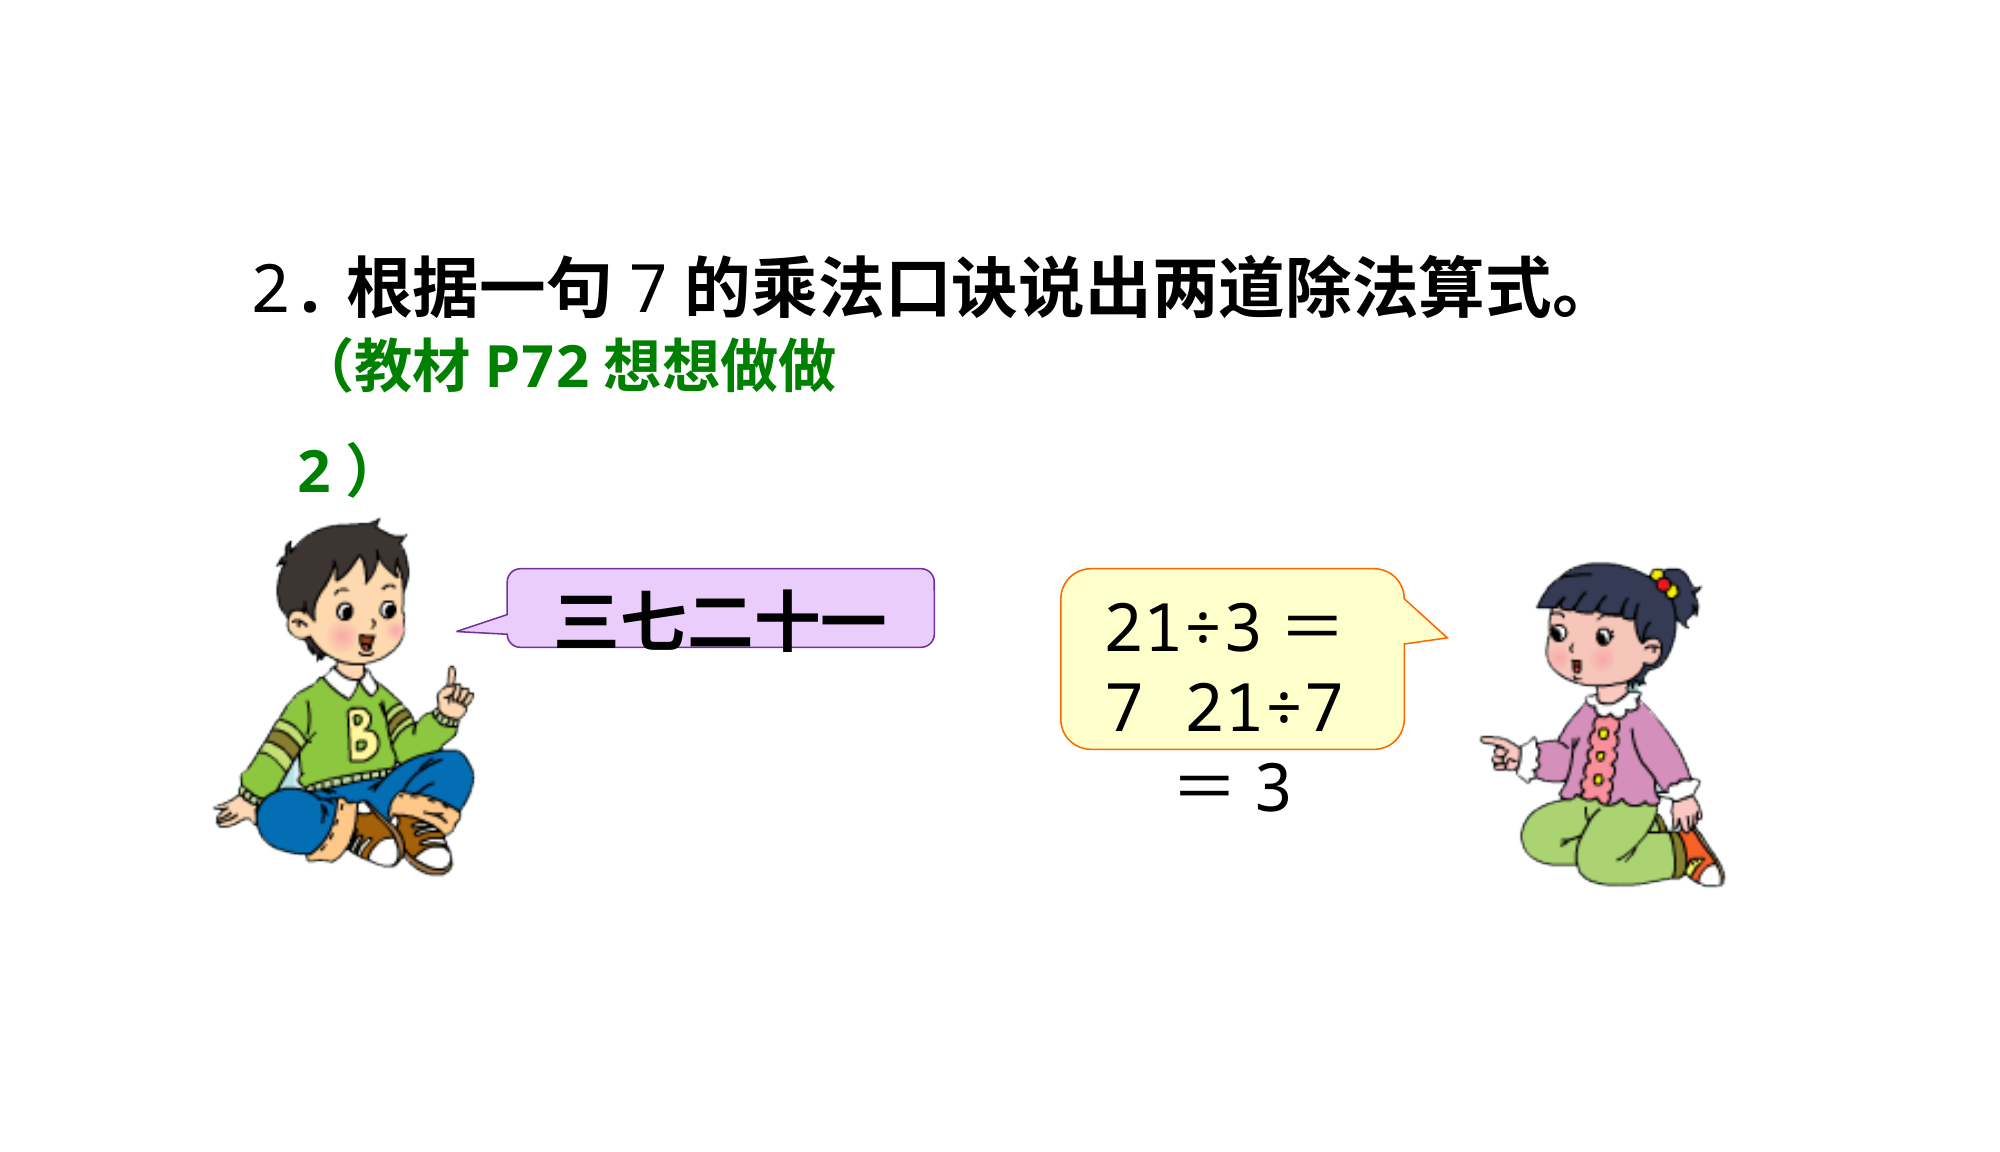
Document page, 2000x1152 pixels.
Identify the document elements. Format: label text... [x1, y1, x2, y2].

text_box （教材P72想想做做2） [281, 287, 898, 512]
picture [212, 512, 484, 880]
text_box 三七二十一 [484, 568, 935, 648]
text_box 2.根据一句7的乘法口诀说出两道除法算式。 [235, 233, 1637, 339]
text_box 21÷3＝7 21÷7＝3 [1060, 568, 1448, 750]
picture [1476, 549, 1737, 901]
